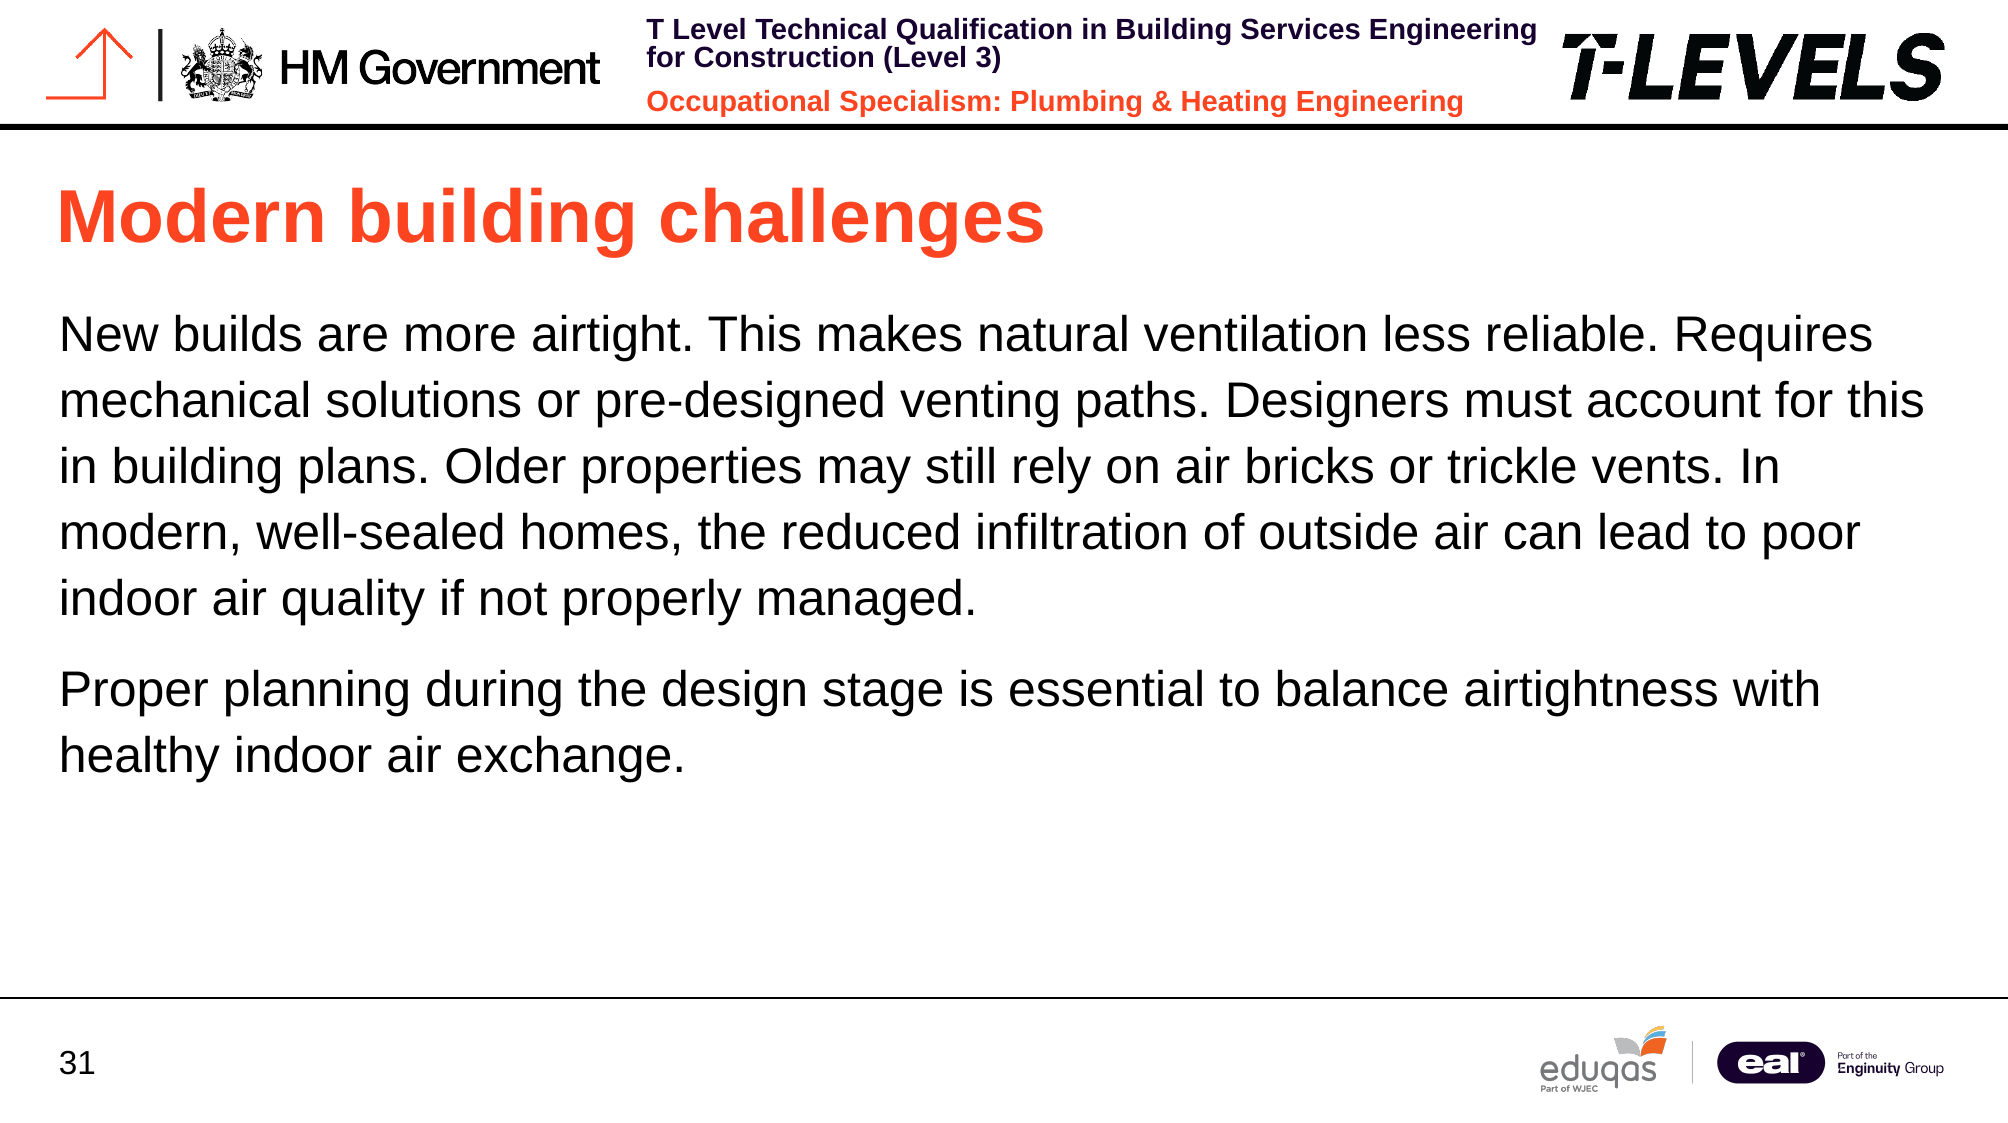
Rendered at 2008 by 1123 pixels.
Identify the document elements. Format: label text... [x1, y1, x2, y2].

list New builds are more airtight. This makes natural ventilation less reliable. Requires mechanical solutions or pre-designed venting paths. Designers must account for this in building plans. Older properties may still rely on air bricks or trickle vents. In modern, well-sealed homes, the reduced infiltration of outside air can lead to poor indoor air quality if not properly managed. Proper planning during the design stage is essential to balance airtightness with healthy indoor air exchange. [59, 295, 1956, 975]
picture [1543, 25, 1964, 108]
title Modern building challenges [41, 111, 1949, 314]
picture [41, 27, 139, 100]
picture [1535, 1021, 1949, 1097]
picture [158, 28, 600, 102]
